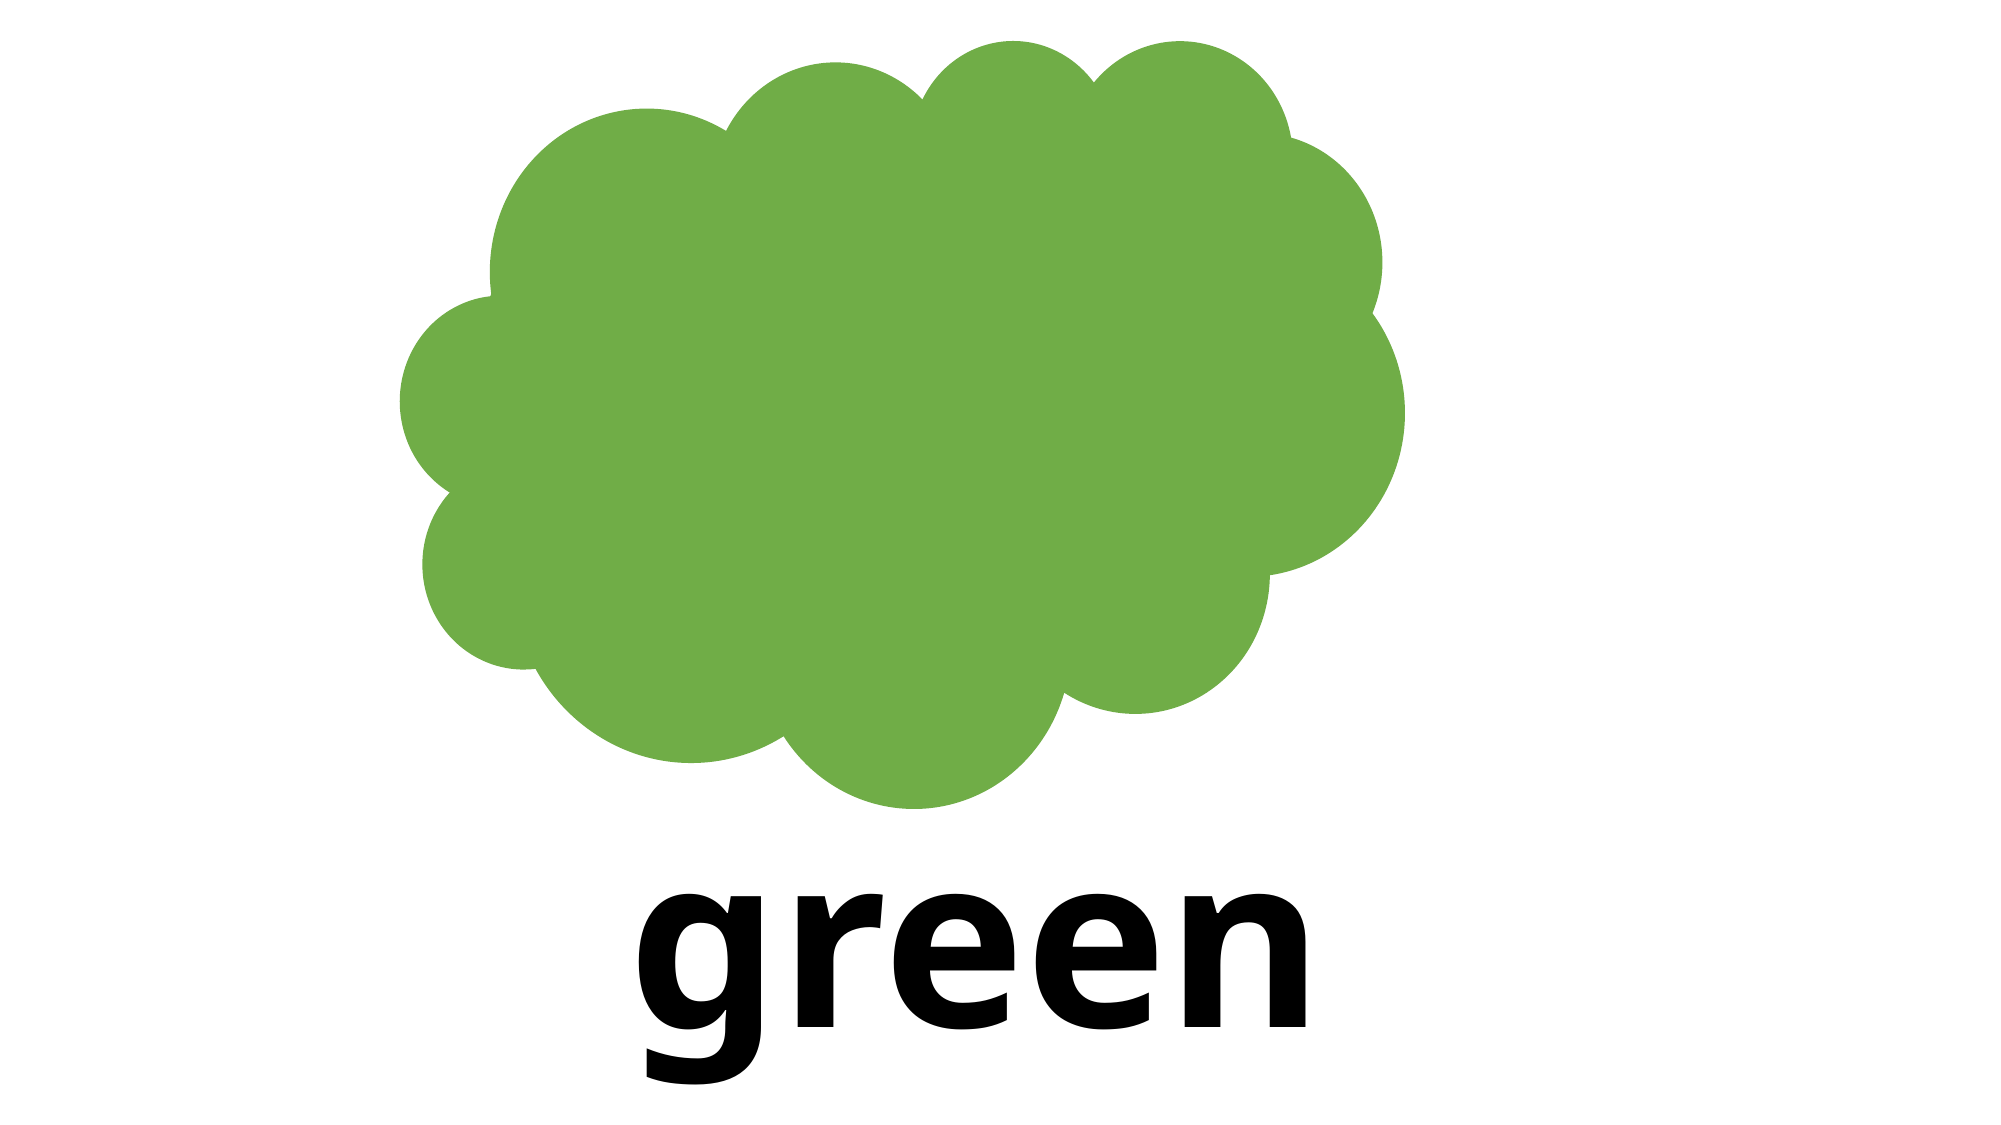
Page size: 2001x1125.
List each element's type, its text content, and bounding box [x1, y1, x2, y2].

text_box [398, 39, 1407, 780]
text_box green [613, 780, 1340, 1083]
